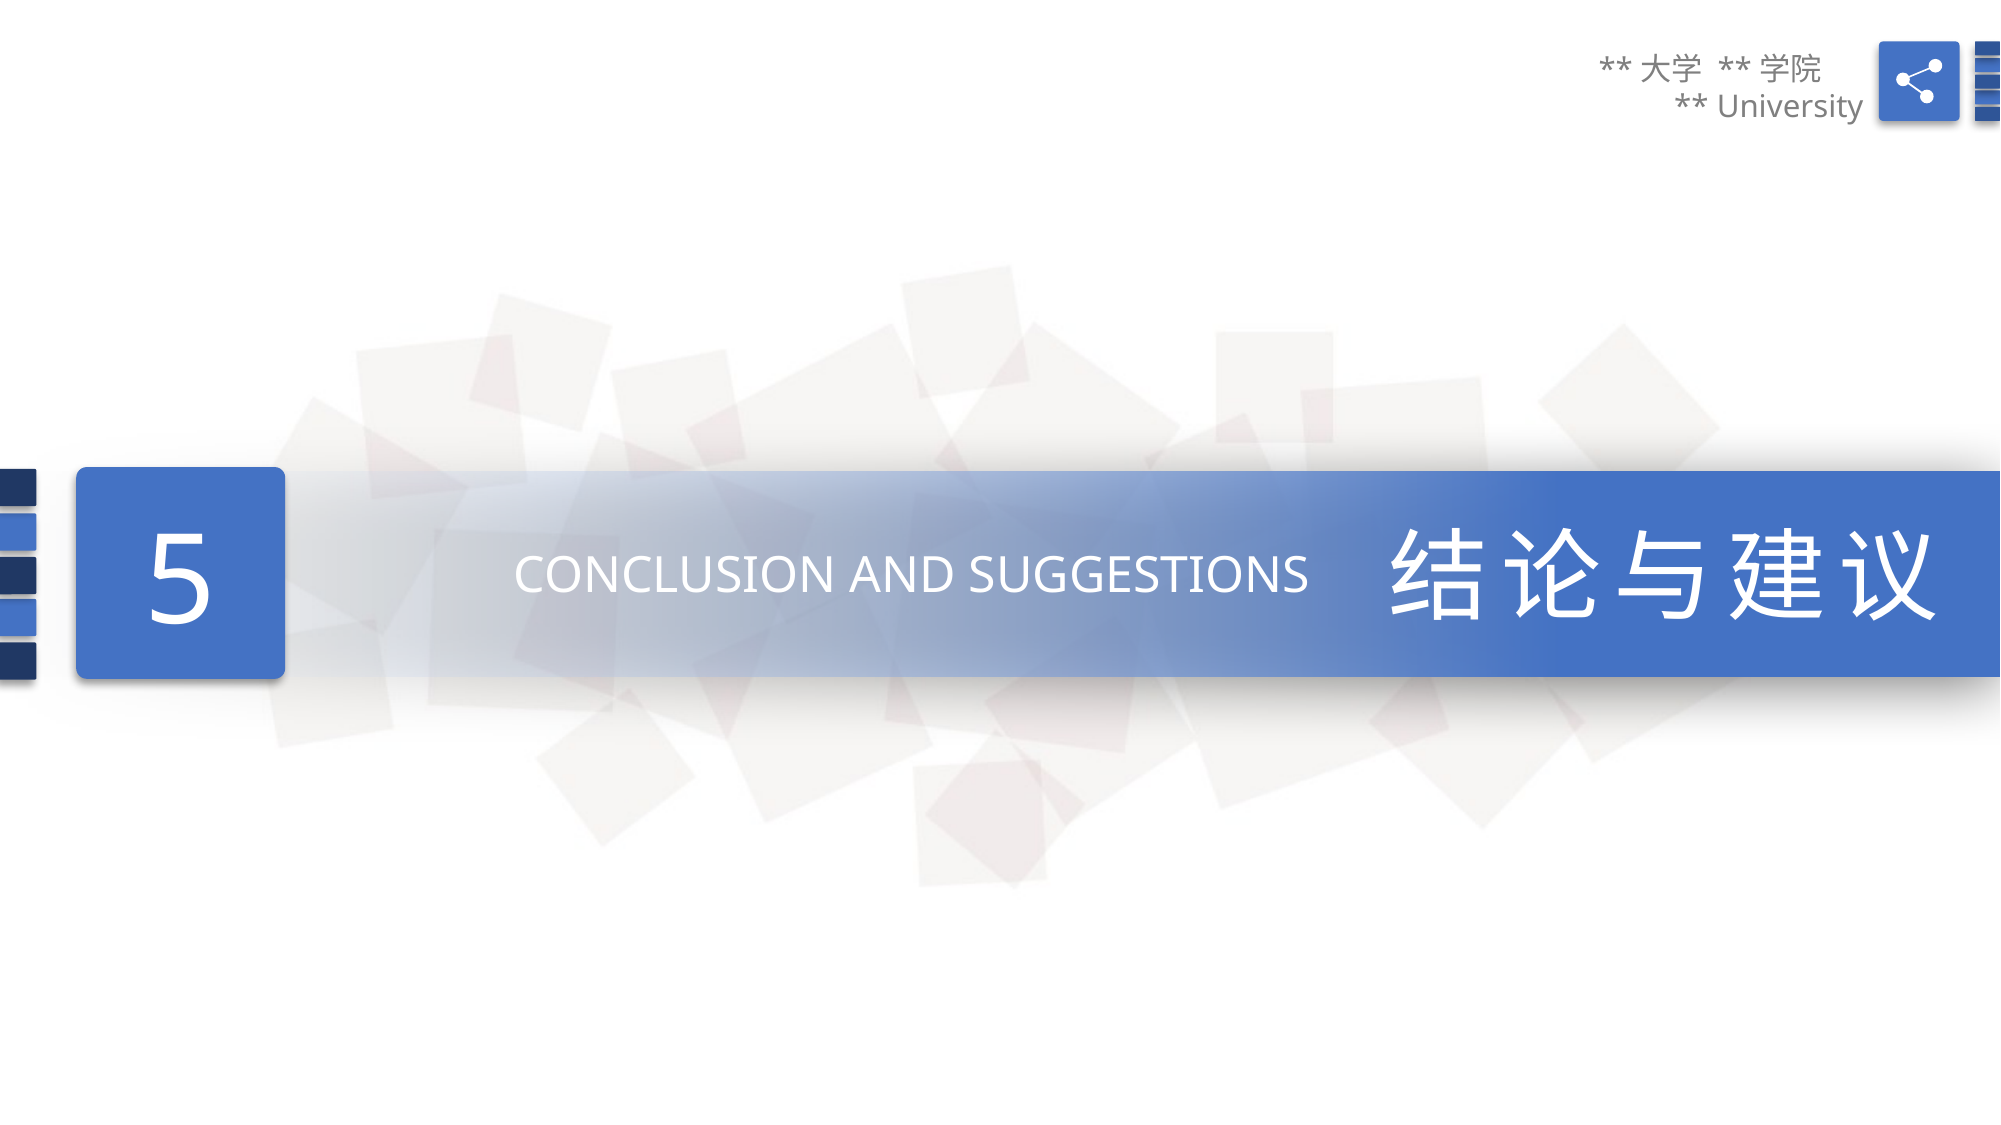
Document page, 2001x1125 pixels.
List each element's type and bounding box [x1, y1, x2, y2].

text_box [1522, 41, 2000, 136]
picture [0, 0, 2001, 1125]
text_box [0, 467, 2000, 680]
